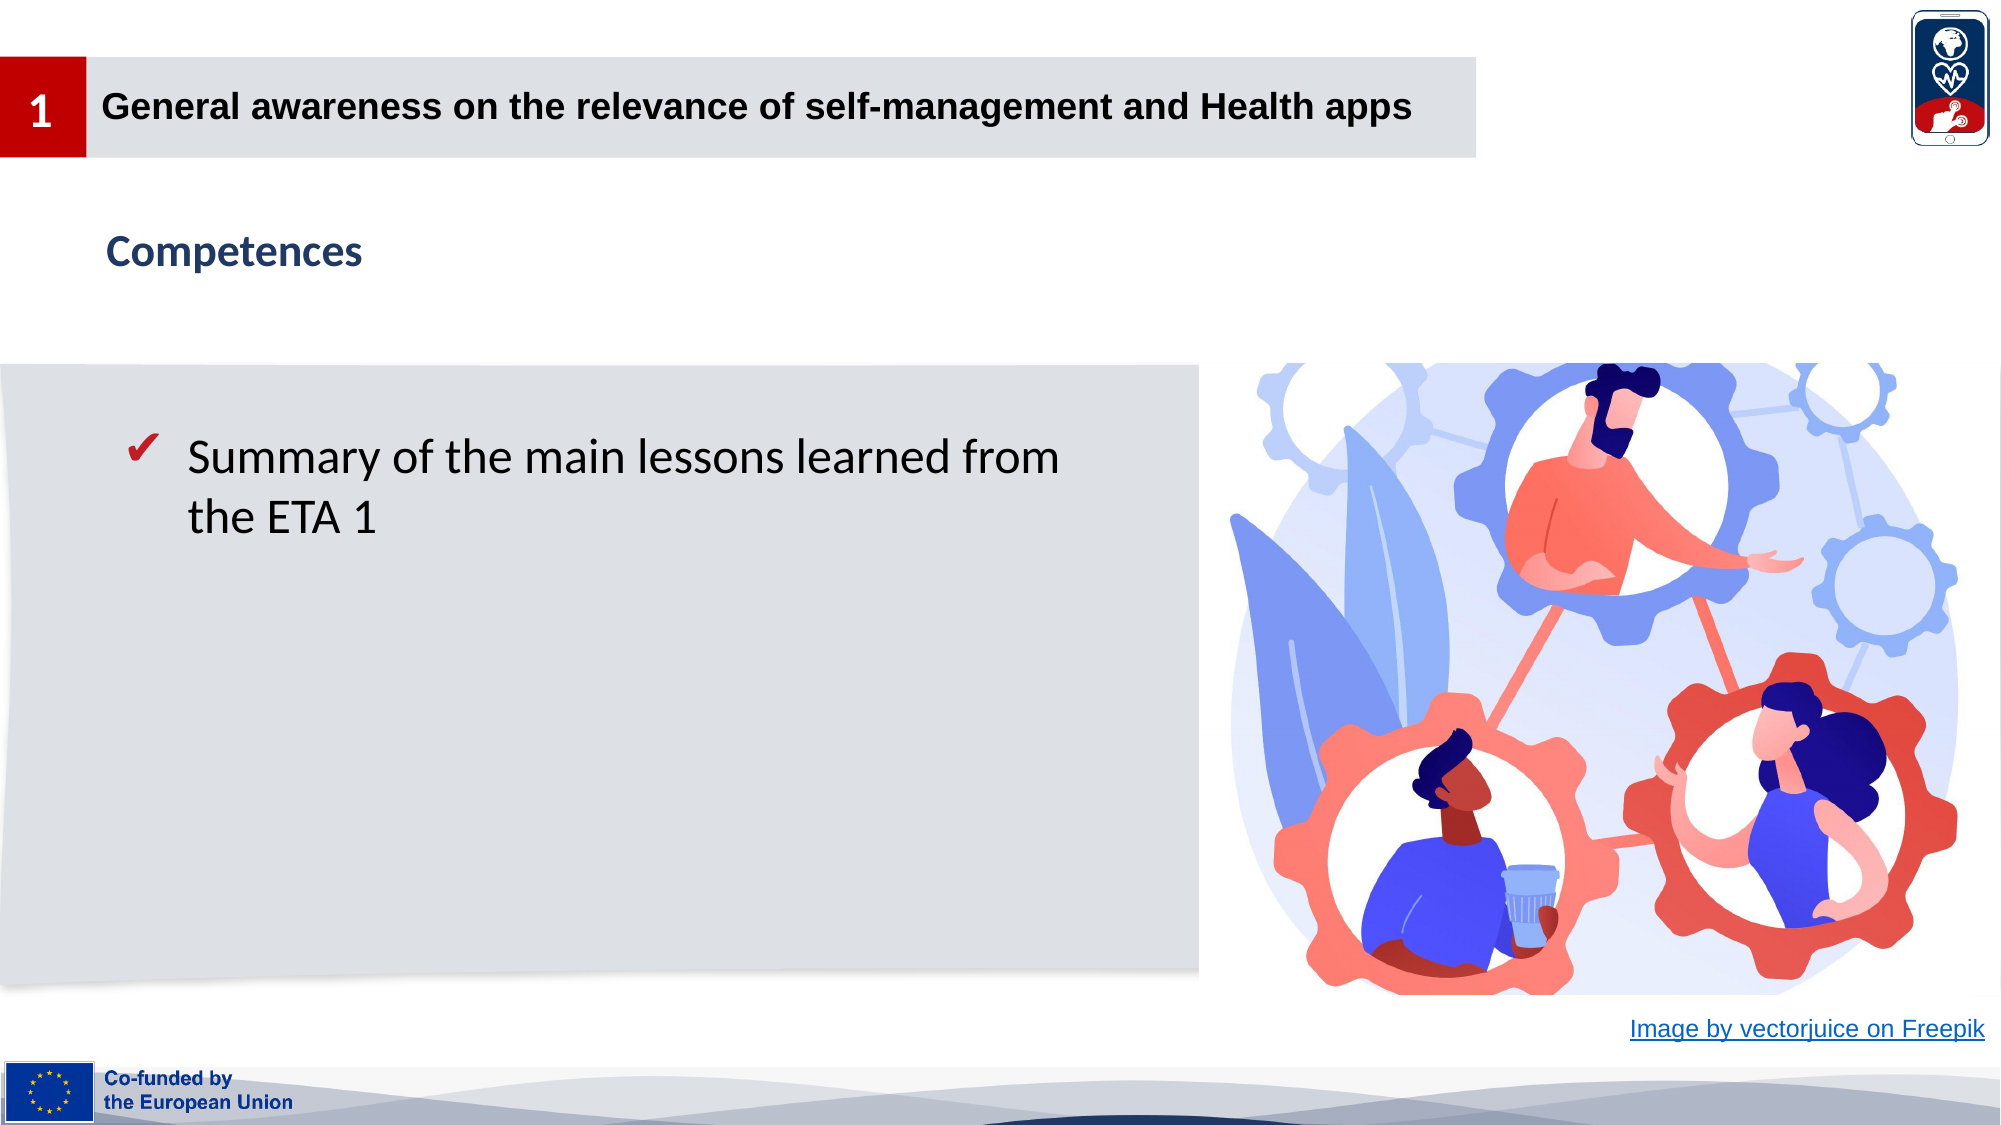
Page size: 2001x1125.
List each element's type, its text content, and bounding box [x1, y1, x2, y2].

text_box General awareness on the relevance of self-management and Health apps [87, 57, 1477, 158]
picture [1911, 10, 1990, 146]
picture [0, 1058, 2001, 1125]
text_box Image by vectorjuice on Freepik [561, 1005, 2000, 1051]
text_box 1 [0, 56, 87, 158]
picture [1198, 363, 2000, 995]
text_box Summary of the main lessons learned from the ETA 1 [97, 415, 1146, 583]
title Competences [91, 201, 1817, 303]
